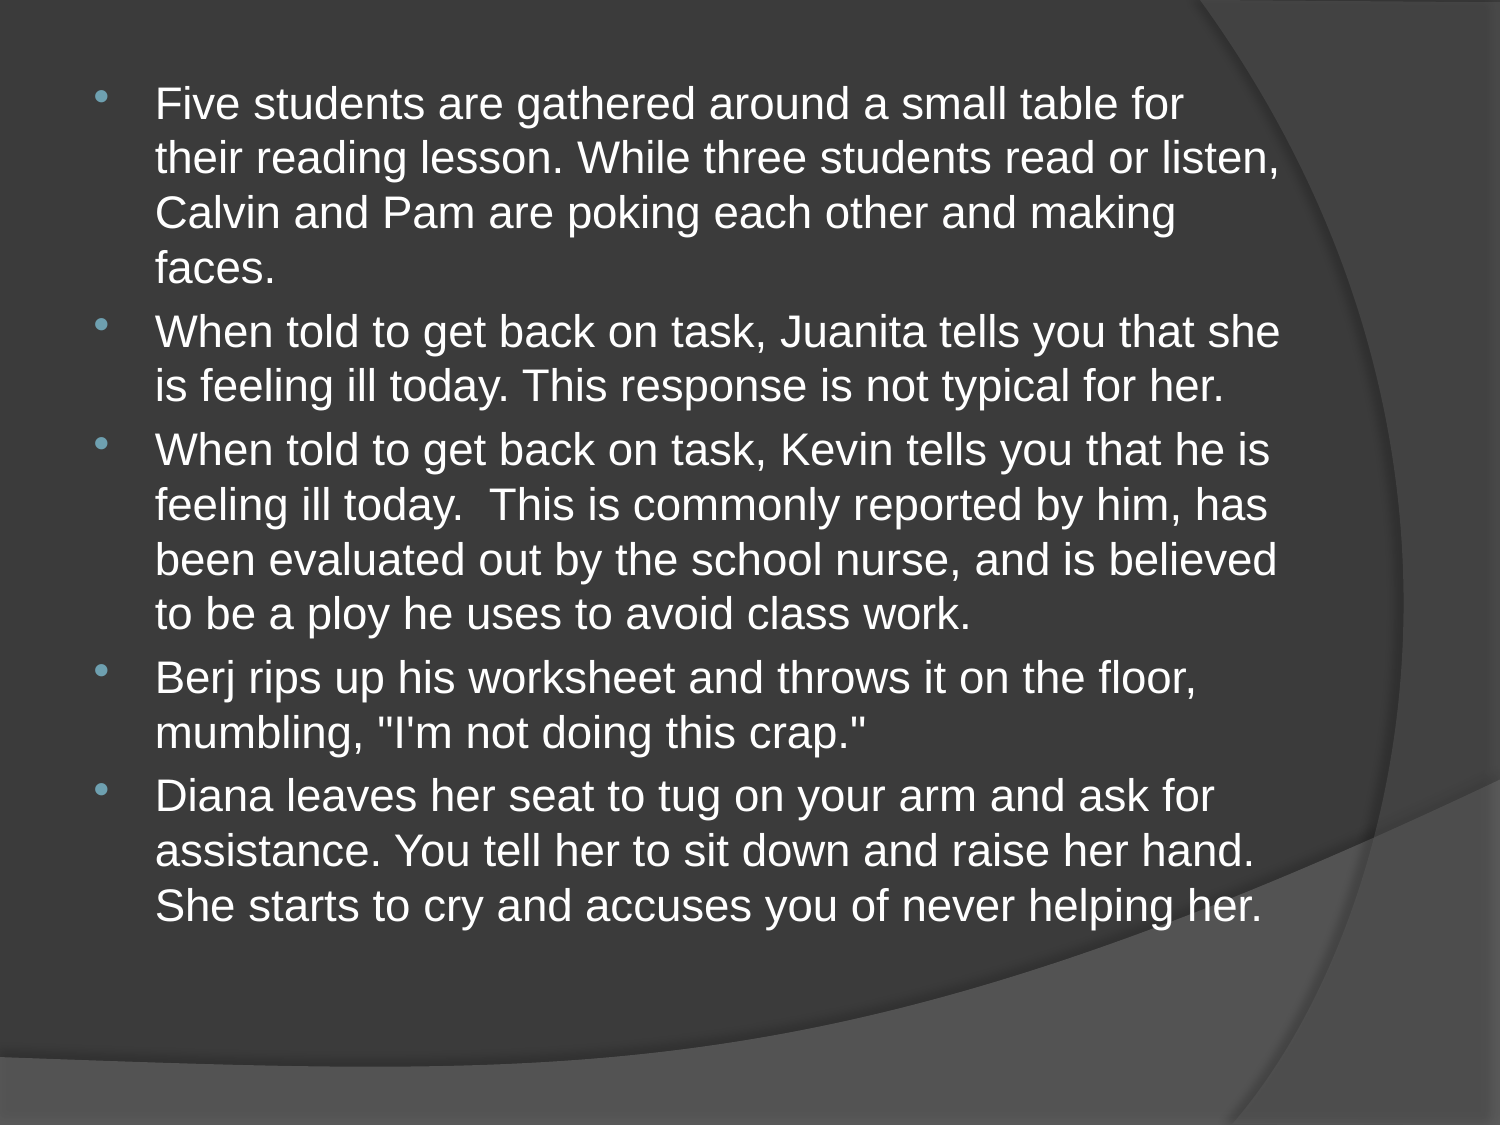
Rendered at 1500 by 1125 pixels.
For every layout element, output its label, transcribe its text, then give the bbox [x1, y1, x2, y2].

list Five students are gathered around a small table for their reading lesson. While three students read or listen, Calvin and Pam are poking each other and making faces. When told to get back on task, Juanita tells you that she is feeling ill today. This response is not typical for her. When told to get back on task, Kevin tells you that he is feeling ill today. This is commonly reported by him, has been evaluated out by the school nurse, and is believed to be a ploy he uses to avoid class work. Berj rips up his worksheet and throws it on the floor, mumbling, "I'm not doing this crap." Diana leaves her seat to tug on your arm and ask for assistance. You tell her to sit down and raise her hand. She starts to cry and accuses you of never helping her. [75, 66, 1300, 1005]
